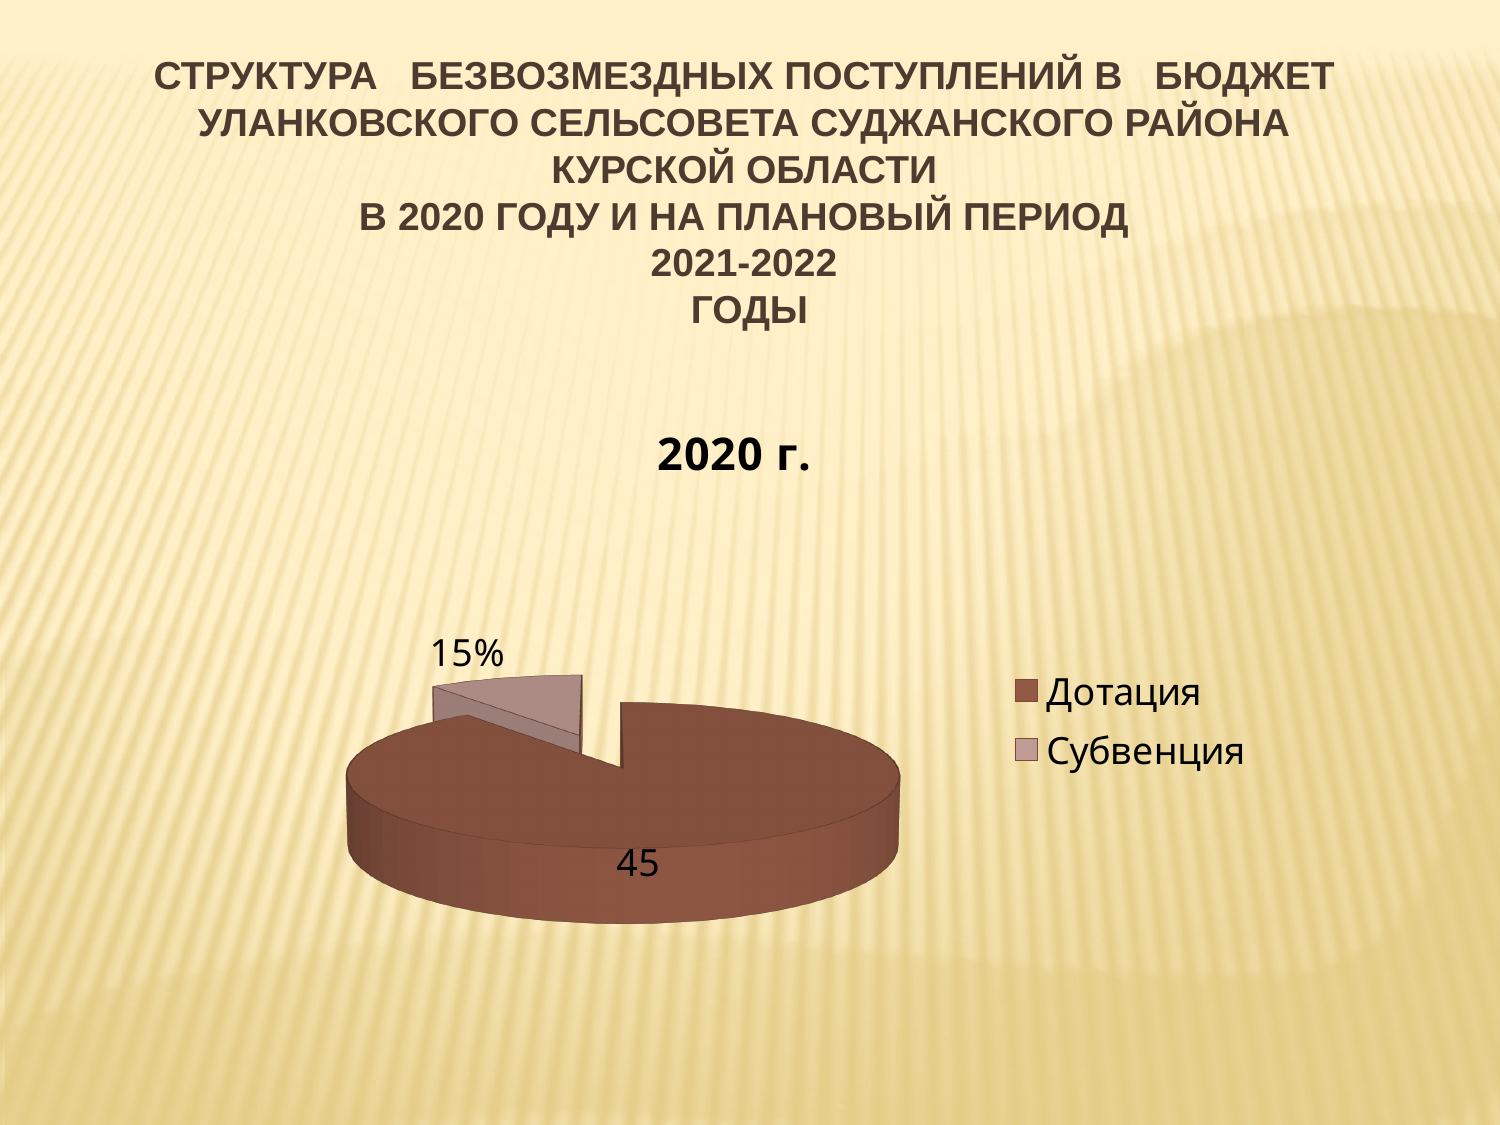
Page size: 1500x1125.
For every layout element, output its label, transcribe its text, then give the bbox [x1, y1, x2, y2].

title Структура безвозмездных поступлений в бюджет УЛАНКОВСКОГО сельсовета Суджанского района Курской области в 2020 году и на плановый период 2021-2022 годы [128, 42, 1360, 340]
chart [198, 386, 1270, 1054]
